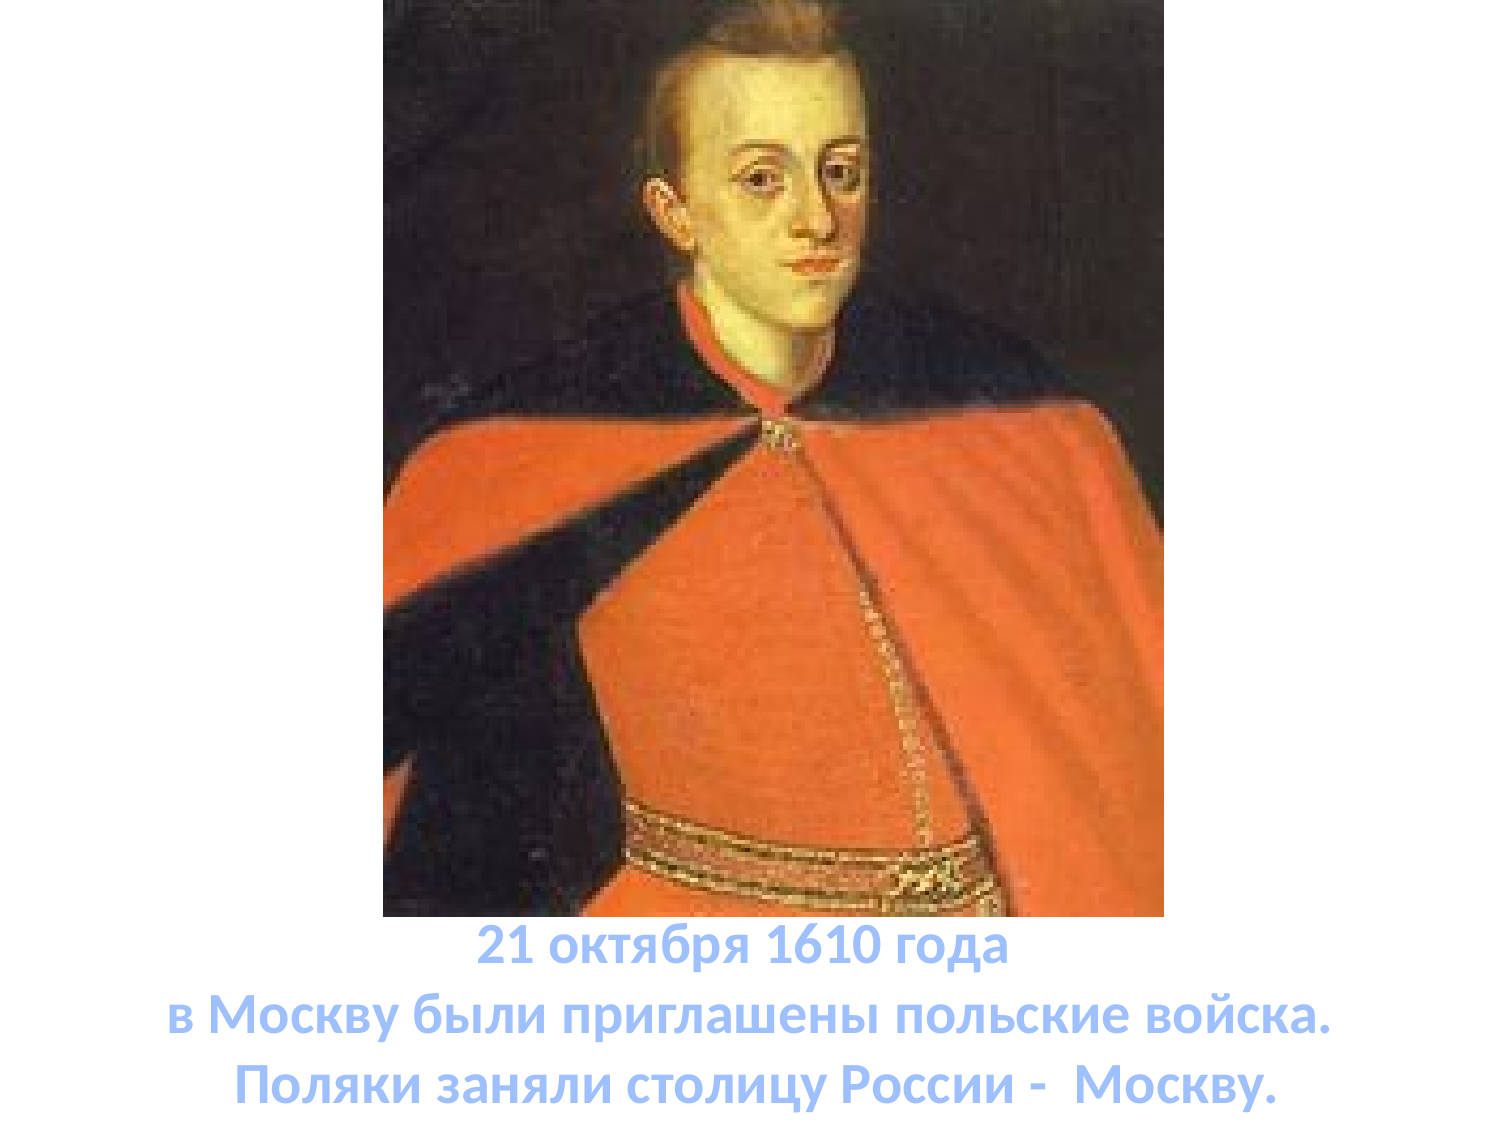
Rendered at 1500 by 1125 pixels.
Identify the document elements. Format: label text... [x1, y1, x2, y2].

picture [382, 0, 1164, 918]
text_box 21 октября 1610 года в Москву были приглашены польские войска. Поляки заняли столицу России - Москву. [0, 897, 1500, 1123]
